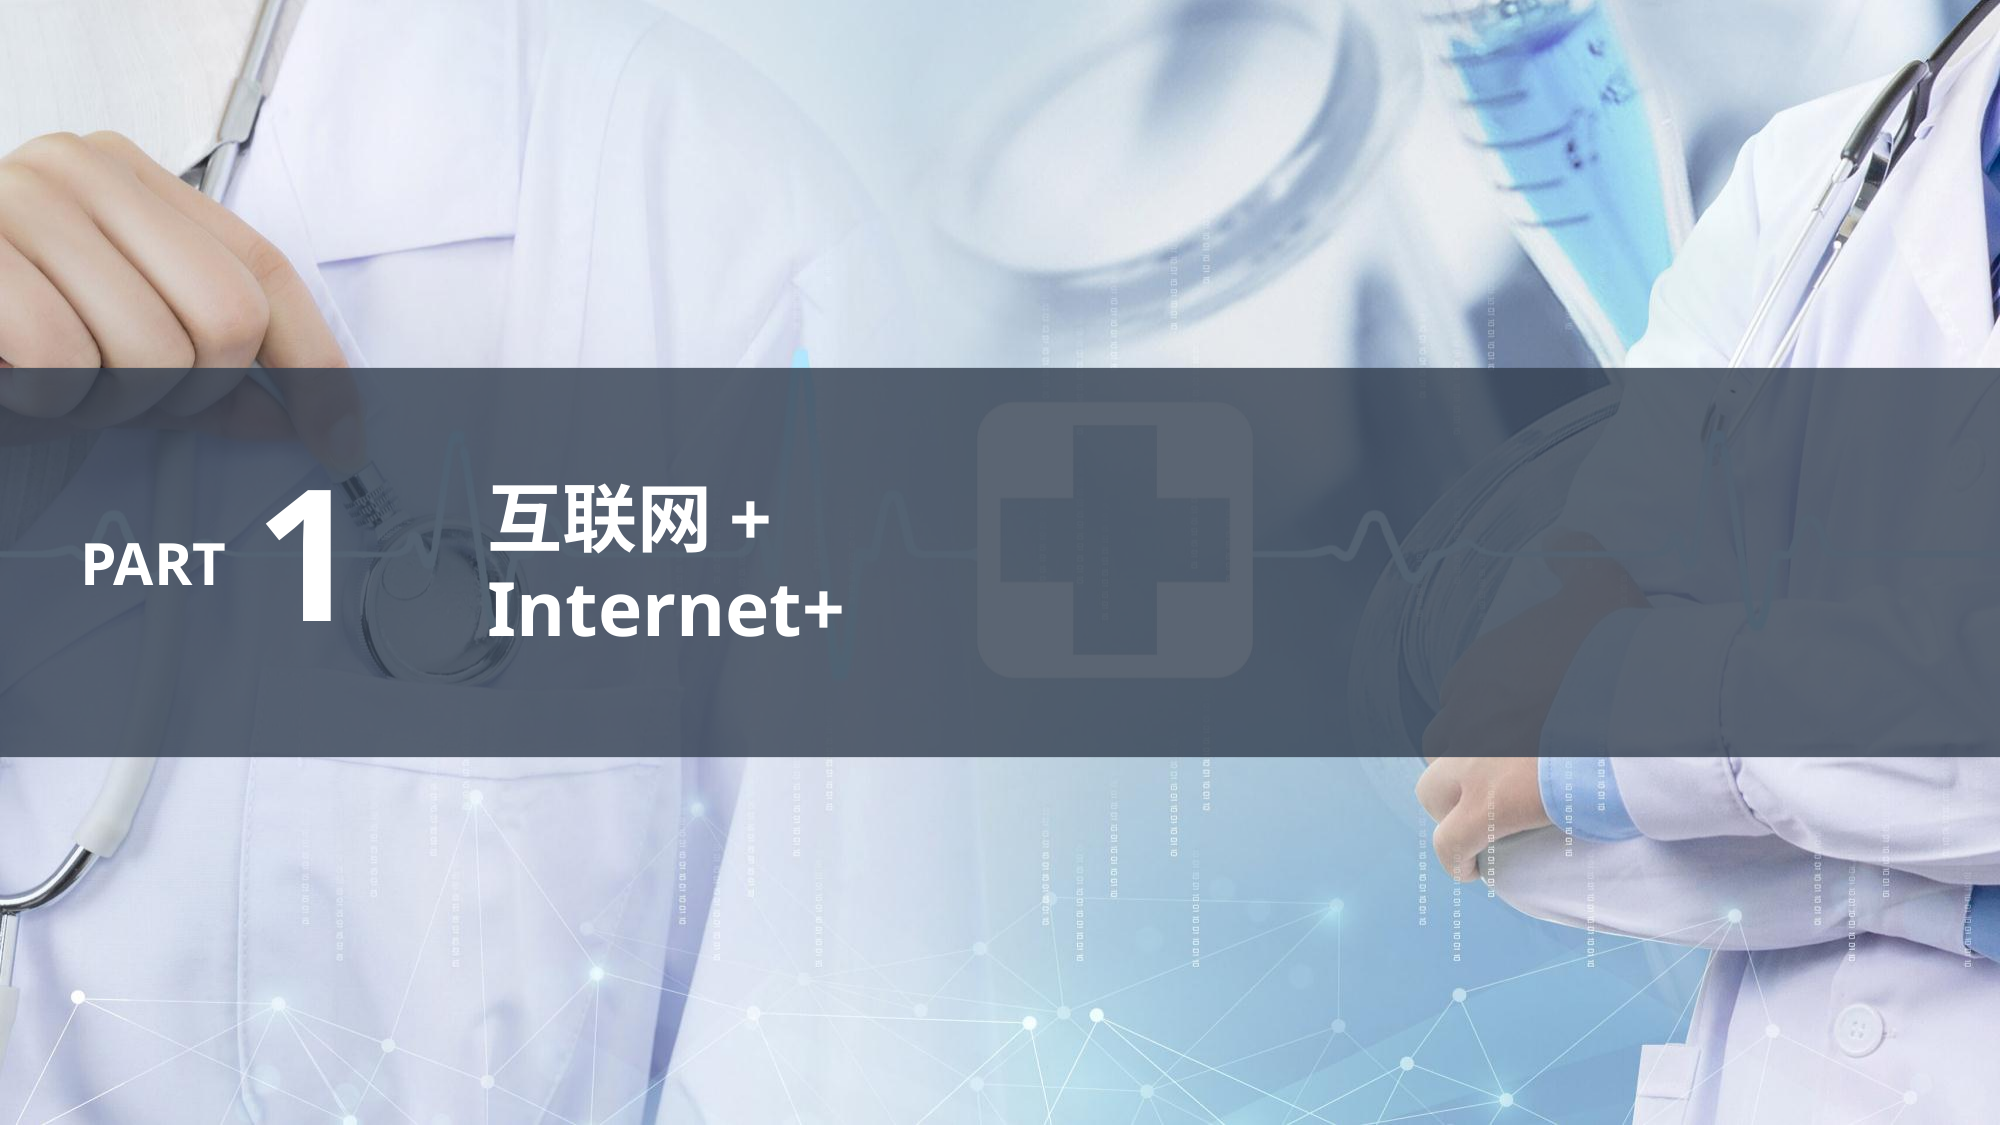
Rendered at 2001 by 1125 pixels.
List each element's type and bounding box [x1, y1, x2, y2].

picture [0, 0, 2000, 1125]
text_box [28, 431, 316, 669]
